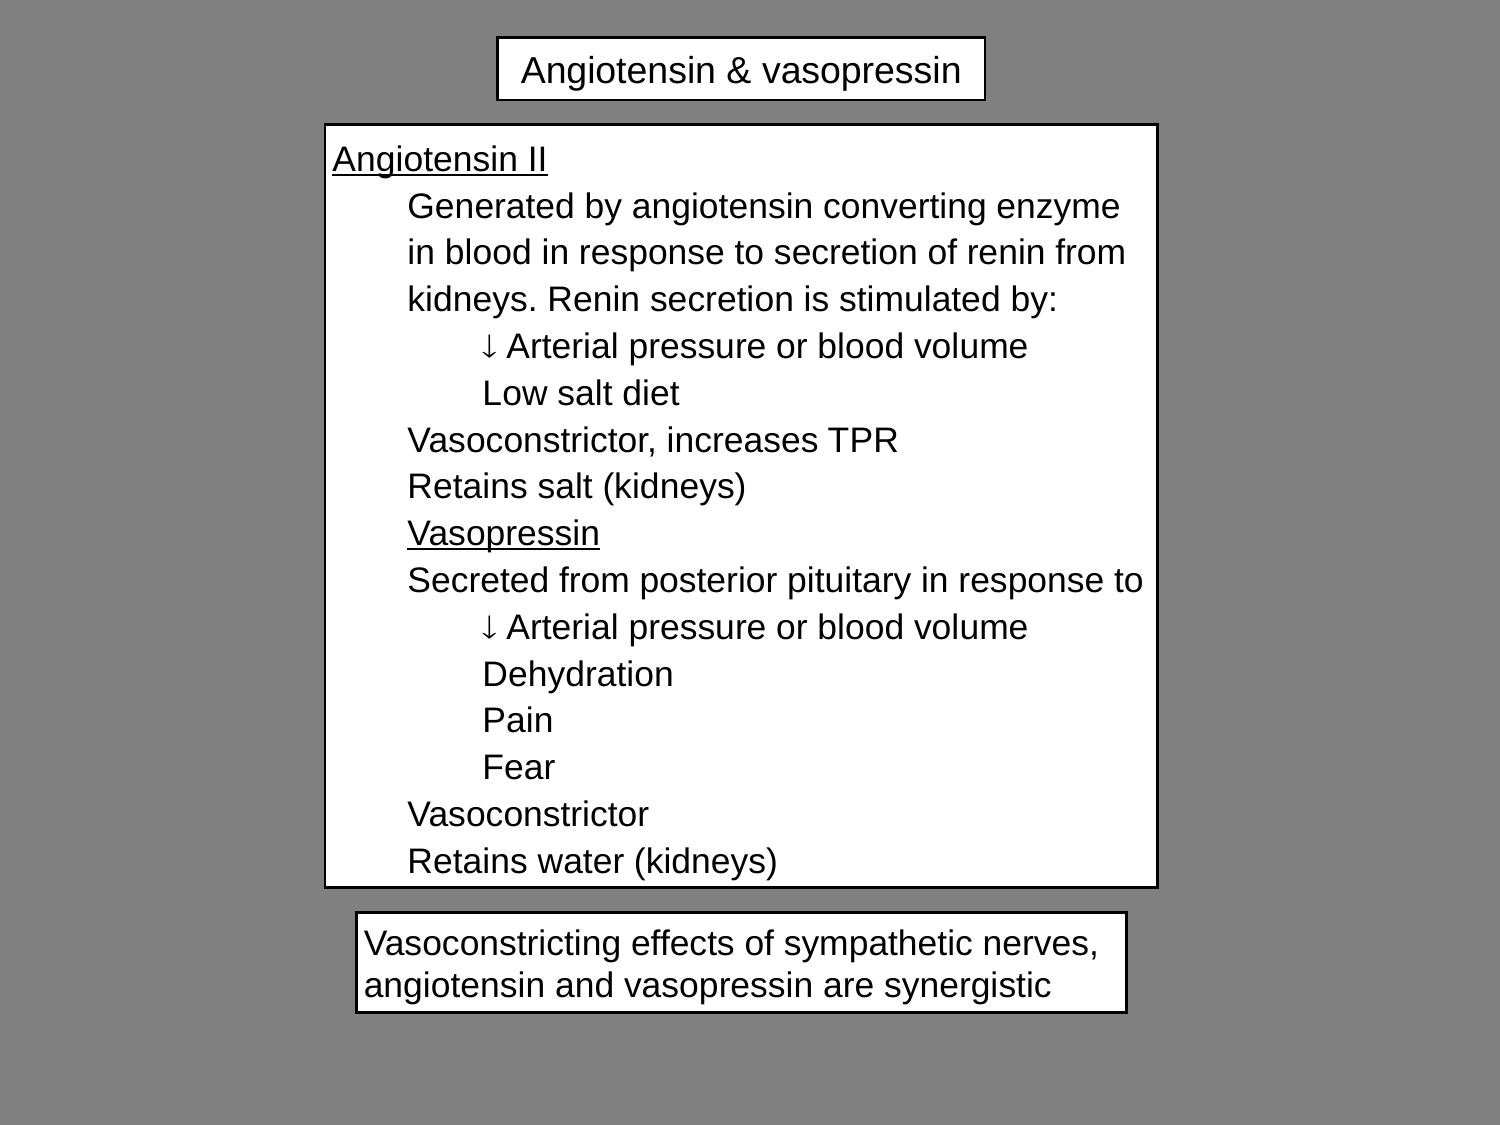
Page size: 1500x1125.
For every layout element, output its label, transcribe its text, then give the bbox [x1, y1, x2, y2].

text_box Angiotensin II Generated by angiotensin converting enzyme in blood in response to secretion of renin from kidneys. Renin secretion is stimulated by:  Arterial pressure or blood volume Low salt diet Vasoconstrictor, increases TPR Retains salt (kidneys) Vasopressin Secreted from posterior pituitary in response to  Arterial pressure or blood volume Dehydration Pain Fear Vasoconstrictor Retains water (kidneys) [324, 124, 1158, 888]
title Angiotensin & vasopressin [496, 36, 986, 101]
text_box Vasoconstricting effects of sympathetic nerves, angiotensin and vasopressin are synergistic [356, 912, 1127, 1013]
